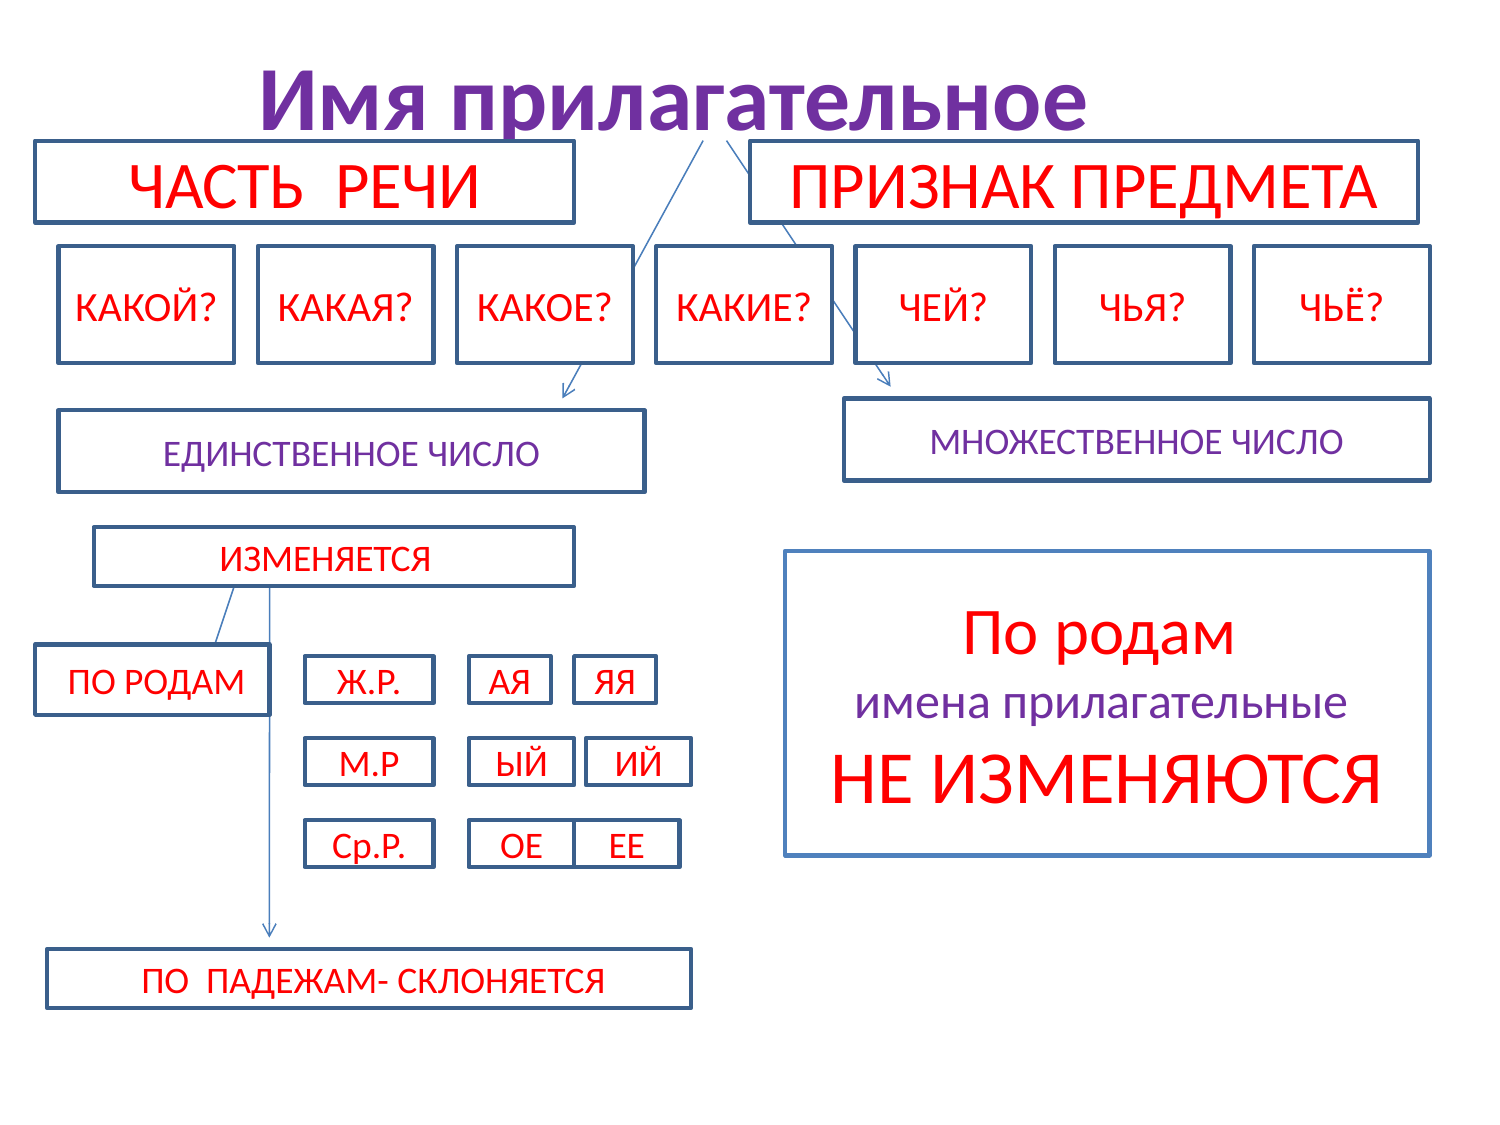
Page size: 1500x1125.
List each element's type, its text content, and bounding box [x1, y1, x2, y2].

text_box ЫЙ [467, 736, 576, 787]
text_box М.Р [303, 770, 436, 787]
text_box М.Р [303, 736, 436, 760]
text_box ИЙ [584, 736, 693, 787]
text_box ЧЬЁ? [1252, 244, 1432, 365]
text_box ПО ПАДЕЖАМ- СКЛОНЯЕТСЯ [45, 947, 693, 1010]
text_box АЯ [467, 654, 553, 705]
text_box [685, 181, 932, 346]
text_box Ср.Р. [303, 818, 436, 869]
title Имя прилагательное [0, 23, 1348, 164]
text_box ЕЕ [572, 818, 682, 869]
text_box КАКОЙ? [56, 244, 236, 365]
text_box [503, 198, 680, 341]
text_box ЧАСТЬ РЕЧИ [33, 139, 576, 225]
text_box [163, 620, 270, 657]
text_box КАКАЯ? [256, 244, 436, 365]
text_box ЕДИНСТВЕННОЕ ЧИСЛО [56, 408, 647, 494]
text_box По родам имена прилагательные НЕ ИЗМЕНЯЮТСЯ [783, 549, 1432, 858]
text_box Ж.Р. [303, 654, 436, 705]
text_box ЧЬЯ? [1053, 244, 1233, 365]
text_box ЧЕЙ? [853, 244, 1033, 365]
text_box ПРИЗНАК ПРЕДМЕТА [748, 139, 1420, 225]
text_box МНОЖЕСТВЕННОЕ ЧИСЛО [842, 396, 1432, 483]
text_box ИЗМЕНЯЕТСЯ [92, 525, 576, 588]
text_box ОЕ [467, 818, 572, 869]
text_box ПО РОДАМ [33, 642, 272, 717]
text_box ЯЯ [572, 654, 658, 705]
text_box КАКОЕ? [455, 244, 635, 365]
text_box КАКИЕ? [654, 347, 834, 365]
